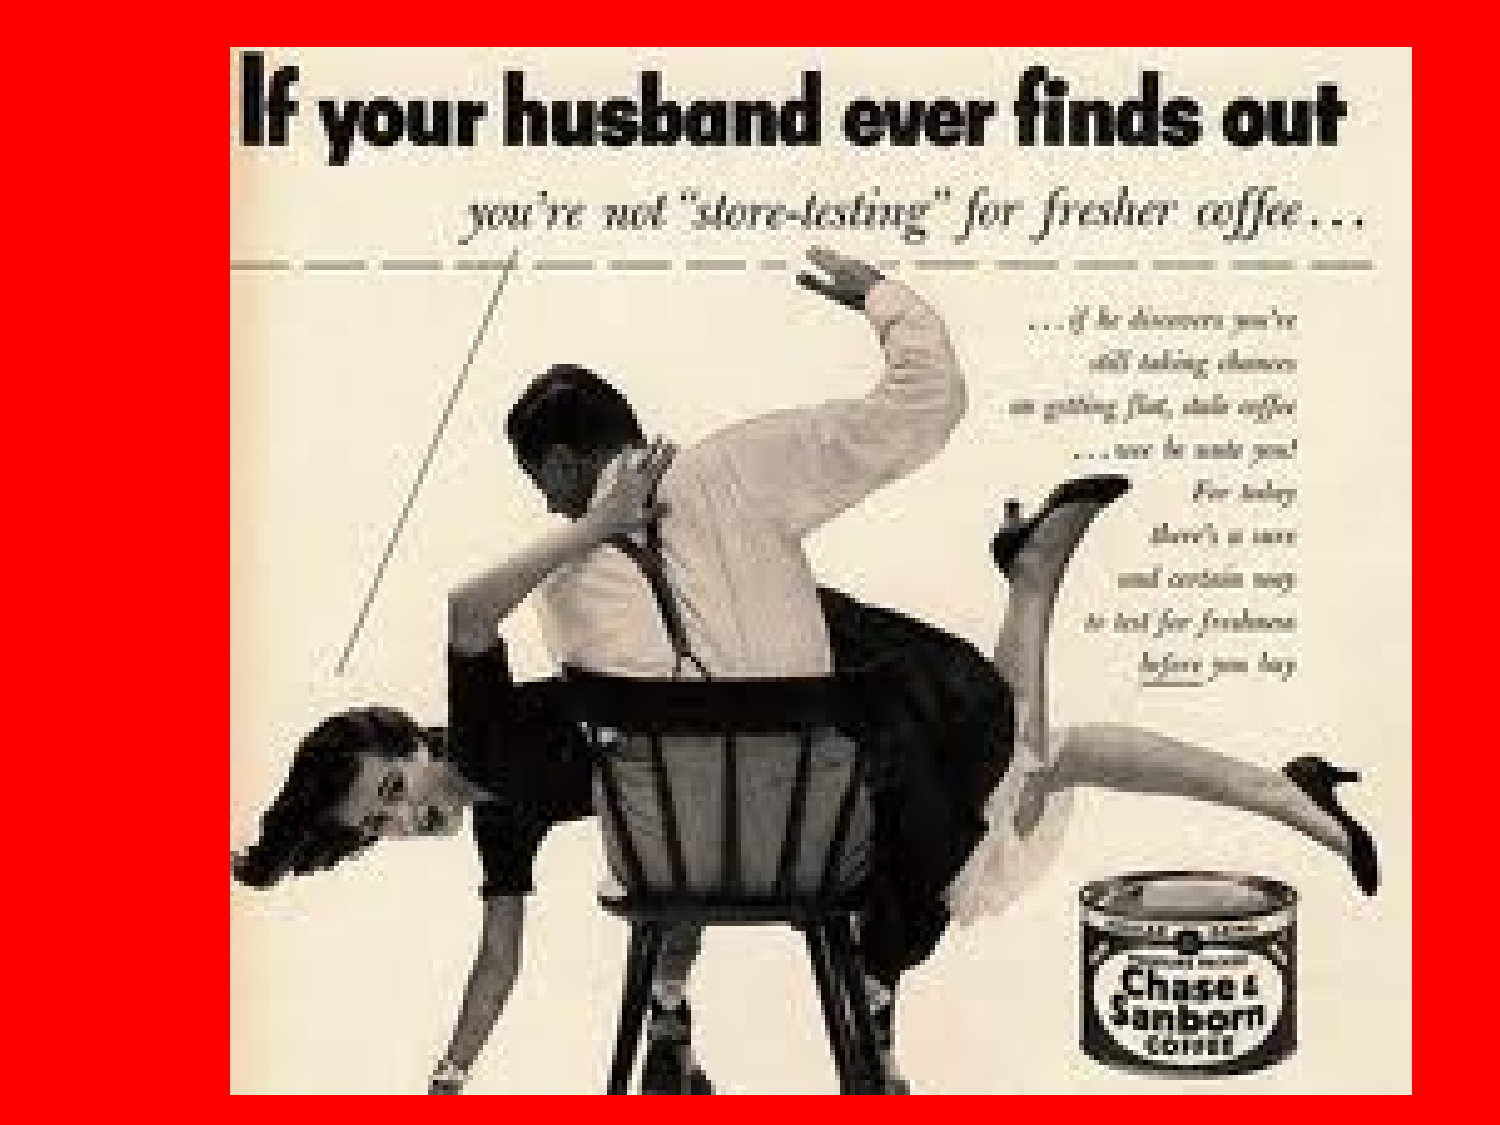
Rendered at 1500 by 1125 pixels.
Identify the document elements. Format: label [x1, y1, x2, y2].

list [229, 47, 1412, 1095]
